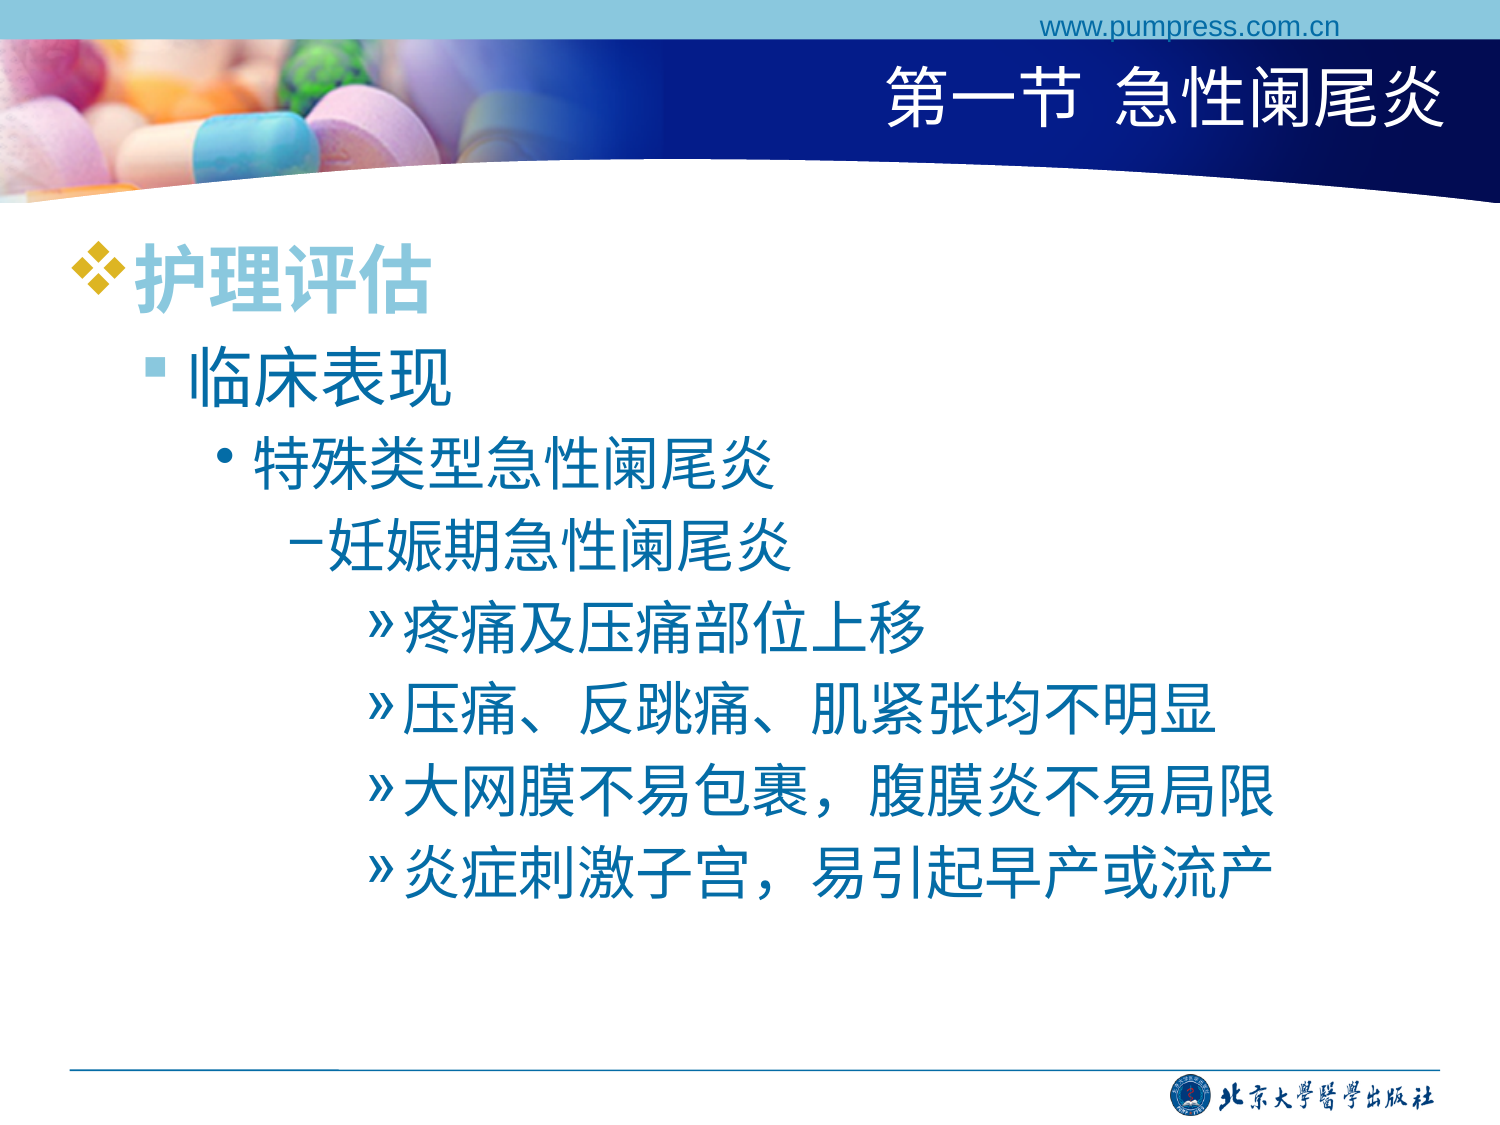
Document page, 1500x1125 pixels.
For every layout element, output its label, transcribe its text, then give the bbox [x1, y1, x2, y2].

slide_number www.pumpress.com.cn [1025, 0, 1463, 38]
picture [0, 40, 1500, 203]
title 第一节 急性阑尾炎 [137, 49, 1463, 143]
picture [1170, 1074, 1436, 1118]
list 护理评估 临床表现 特殊类型急性阑尾炎 妊娠期急性阑尾炎 疼痛及压痛部位上移 压痛、反跳痛、肌紧张均不明显 大网膜不易包裹，腹膜炎不易局限 炎症刺激子宫，易引起早产或流产 [49, 224, 1463, 1026]
